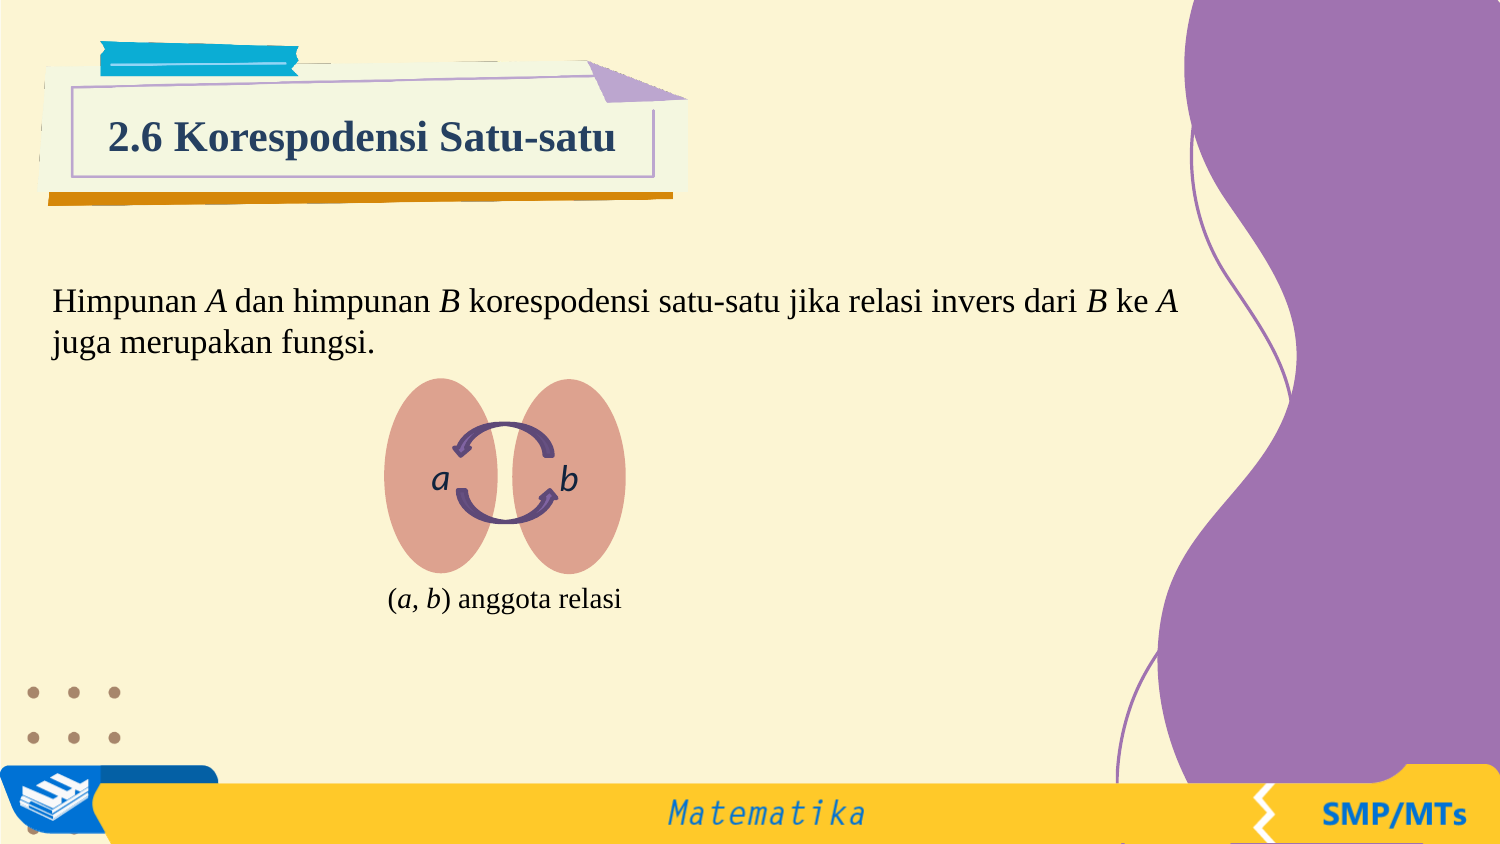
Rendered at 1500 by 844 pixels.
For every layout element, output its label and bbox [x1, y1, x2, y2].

text_box [372, 378, 644, 623]
picture [37, 41, 688, 206]
text_box [0, 0, 1500, 844]
